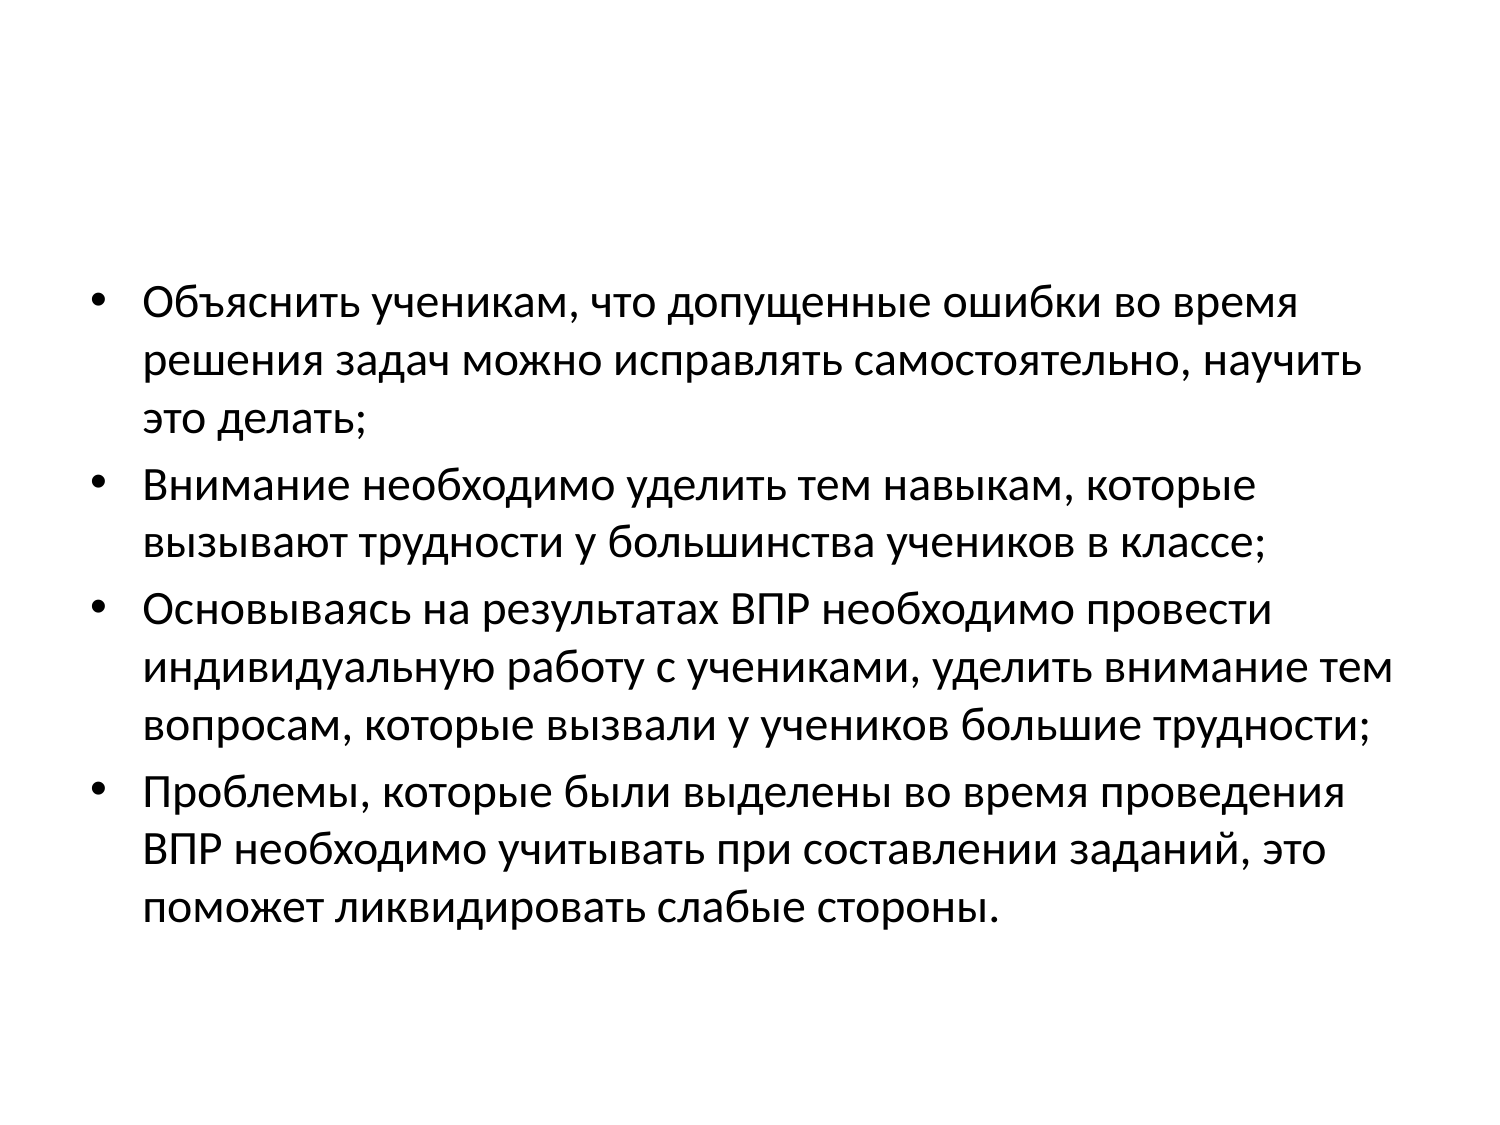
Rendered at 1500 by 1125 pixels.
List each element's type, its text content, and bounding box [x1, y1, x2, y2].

list Объяснить ученикам, что допущенные ошибки во время решения задач можно исправлять самостоятельно, научить это делать; Внимание необходимо уделить тем навыкам, которые вызывают трудности у большинства учеников в классе; Основываясь на результатах ВПР необходимо провести индивидуальную работу с учениками, уделить внимание тем вопросам, которые вызвали у учеников большие трудности; Проблемы, которые были выделены во время проведения ВПР необходимо учитывать при составлении заданий, это поможет ликвидировать слабые стороны. [75, 262, 1425, 1005]
